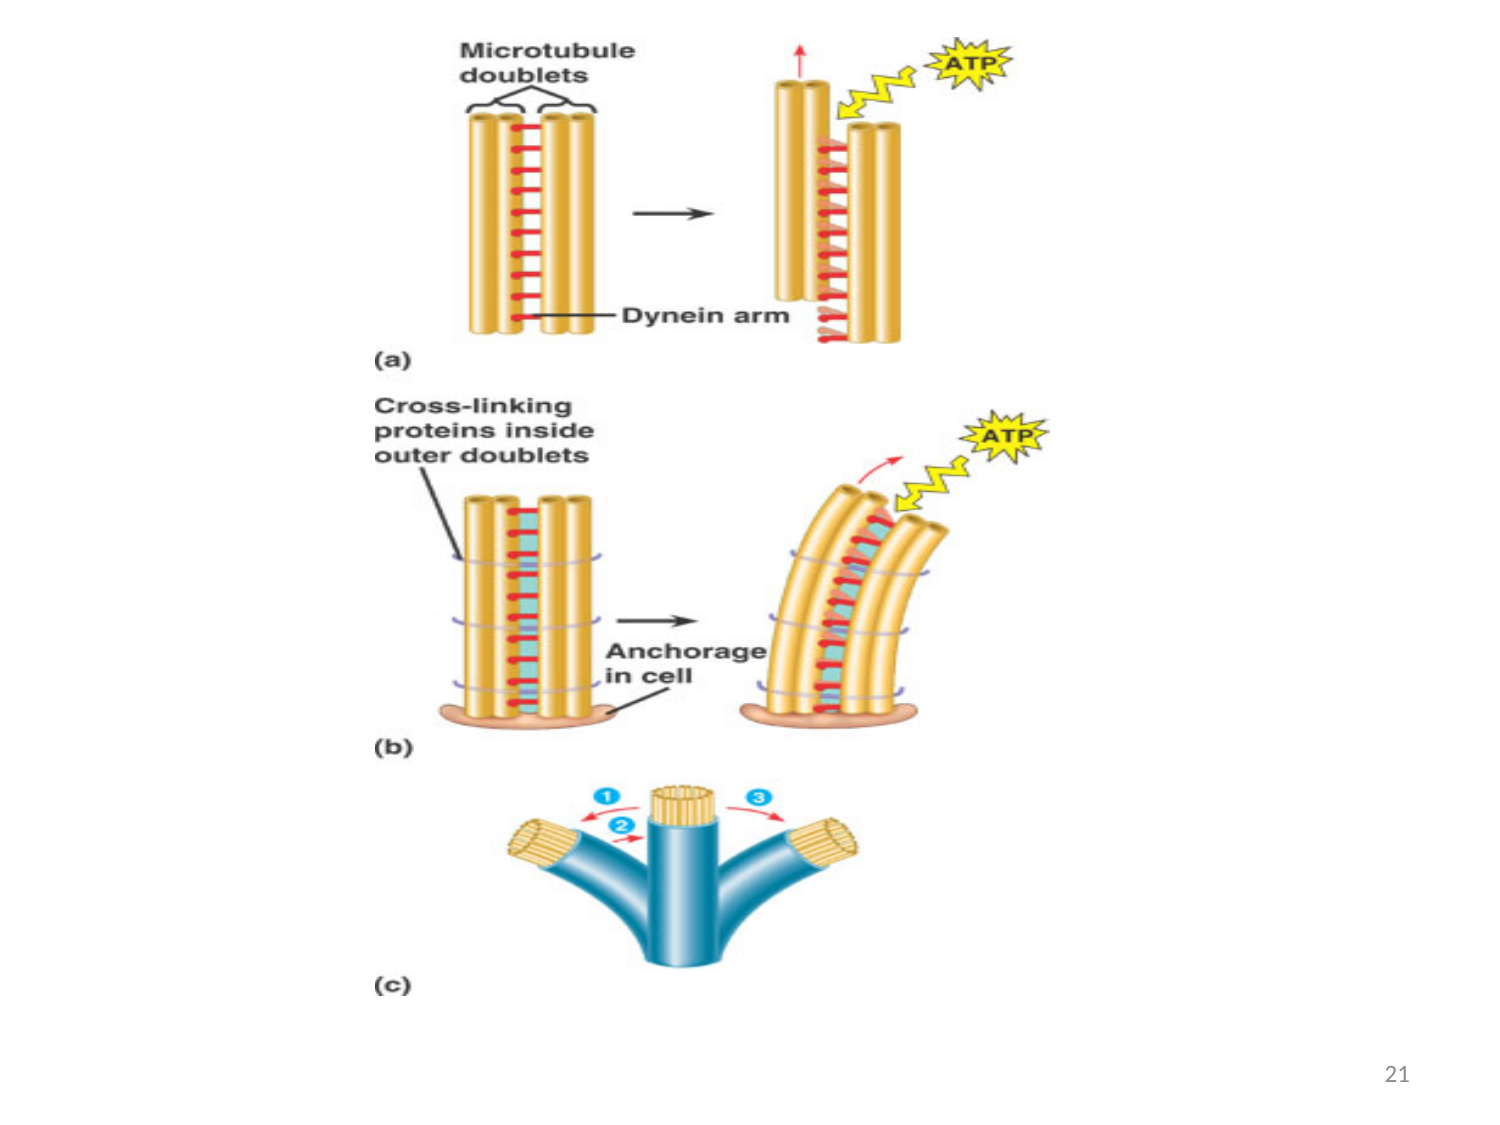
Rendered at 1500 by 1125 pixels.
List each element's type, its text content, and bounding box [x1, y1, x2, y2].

slide_number 21 [1074, 1042, 1425, 1103]
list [374, 37, 1051, 996]
